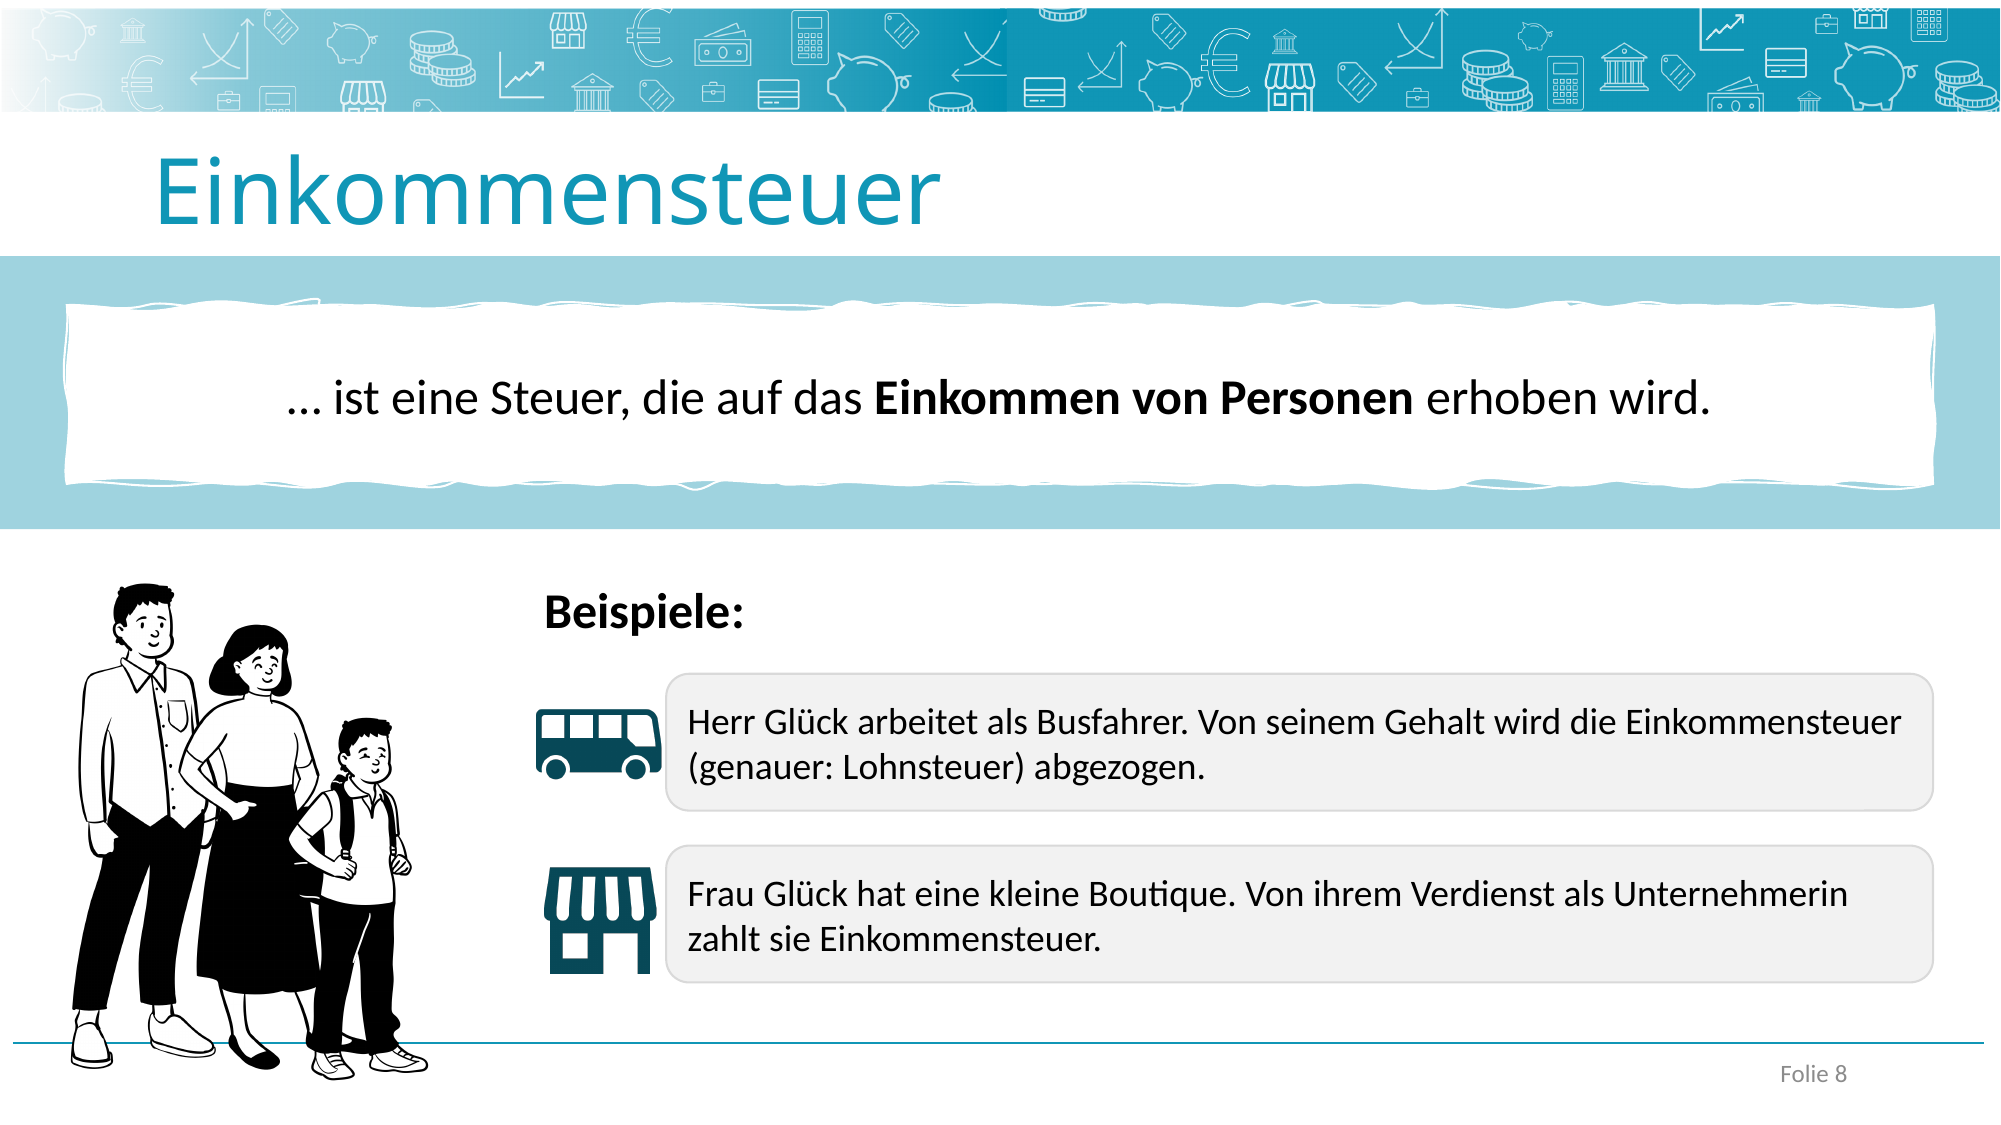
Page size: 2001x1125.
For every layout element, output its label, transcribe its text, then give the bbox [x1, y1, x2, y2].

picture [1006, 8, 2001, 112]
picture [530, 675, 667, 812]
picture [66, 578, 433, 1085]
text_box [0, 255, 2000, 530]
picture [970, 99, 974, 109]
slide_number Folie 8 [1412, 1042, 1863, 1103]
text_box … ist eine Steuer, die auf das Einkommen von Personen erhoben wird. [62, 297, 1937, 491]
text_box Frau Glück hat eine kleine Boutique. Von ihrem Verdienst als Unternehmerin zahlt sie Einkommensteuer. [675, 844, 1935, 984]
text_box Herr Glück arbeitet als Busfahrer. Von seinem Gehalt wird die Einkommensteuer (genauer: Lohnsteuer) abgezogen. [667, 672, 1935, 812]
picture [524, 845, 675, 996]
text_box Beispiele: [523, 561, 847, 656]
title Einkommensteuer [137, 111, 1863, 278]
picture [1, 8, 964, 112]
